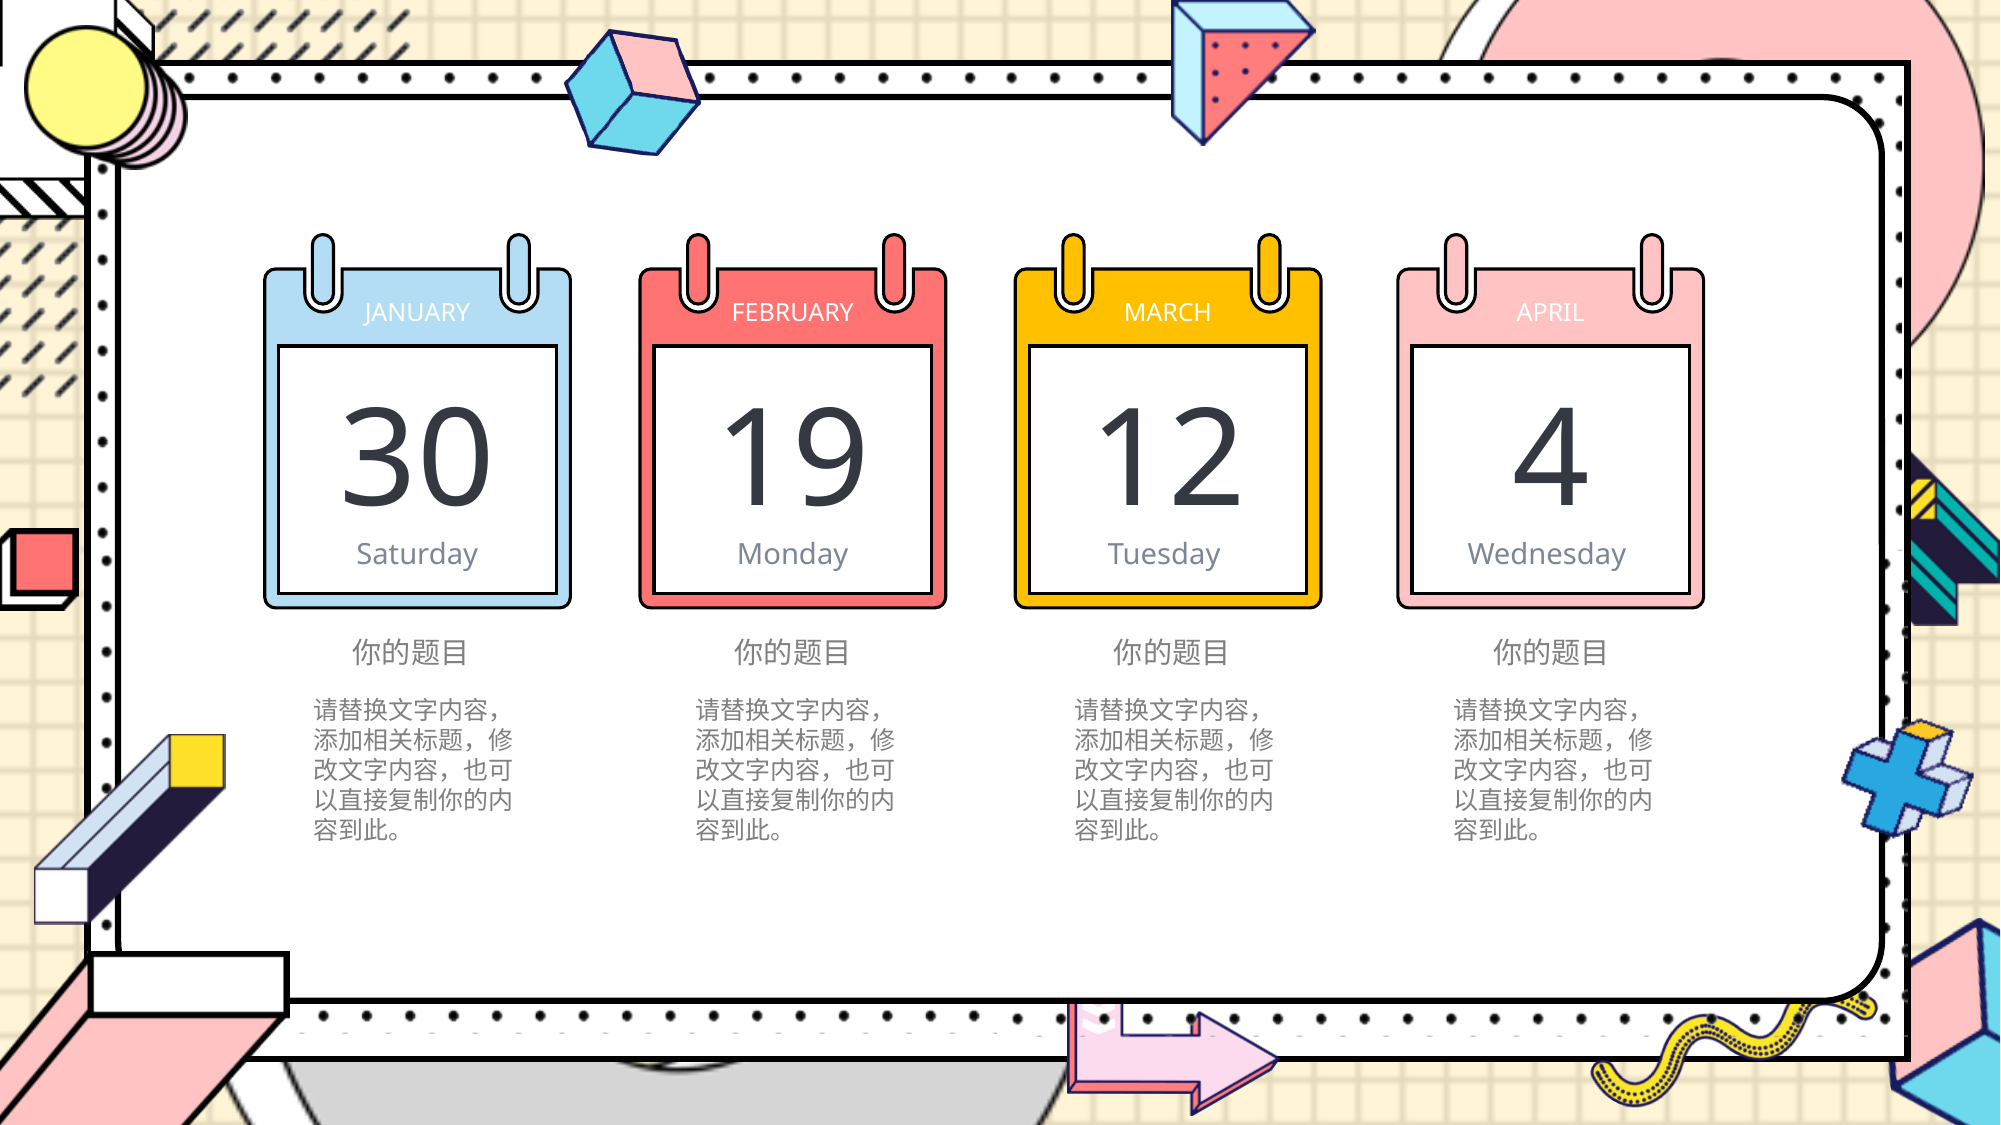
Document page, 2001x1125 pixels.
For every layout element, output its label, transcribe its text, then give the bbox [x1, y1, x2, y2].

text_box 你的题目 [622, 627, 965, 678]
text_box APRIL [1467, 288, 1634, 334]
text_box Wednesday [1397, 528, 1704, 578]
text_box [1640, 233, 1664, 306]
text_box 请替换文字内容，添加相关标题，修改文字内容，也可以直接复制你的内容到此。 [1439, 687, 1693, 852]
text_box 4 [1397, 363, 1704, 528]
text_box 请替换文字内容，添加相关标题，修改文字内容，也可以直接复制你的内容到此。 [298, 687, 552, 852]
text_box 你的题目 [240, 627, 582, 713]
text_box 19 [639, 363, 946, 528]
picture [24, 0, 2001, 1125]
text_box [686, 233, 710, 306]
text_box 你的题目 [1001, 627, 1344, 678]
text_box [311, 233, 335, 306]
text_box FEBRUARY [709, 288, 877, 334]
text_box MARCH [1084, 288, 1252, 334]
text_box 请替换文字内容，添加相关标题，修改文字内容，也可以直接复制你的内容到此。 [1060, 687, 1314, 852]
text_box Saturday [264, 528, 571, 578]
text_box [263, 267, 572, 609]
picture [0, 220, 997, 1125]
text_box 你的题目 [1380, 627, 1723, 713]
text_box [507, 233, 531, 306]
text_box JANUARY [334, 288, 501, 334]
text_box Tuesday [1015, 528, 1321, 578]
text_box [1257, 233, 1281, 306]
text_box Monday [639, 528, 946, 578]
text_box [638, 267, 947, 609]
text_box [1444, 233, 1468, 306]
text_box 12 [1015, 363, 1321, 528]
text_box [882, 233, 906, 306]
text_box [1061, 233, 1086, 306]
text_box 30 [264, 363, 571, 528]
text_box [1014, 267, 1323, 609]
text_box 请替换文字内容，添加相关标题，修改文字内容，也可以直接复制你的内容到此。 [680, 687, 935, 852]
text_box [1396, 267, 1705, 609]
